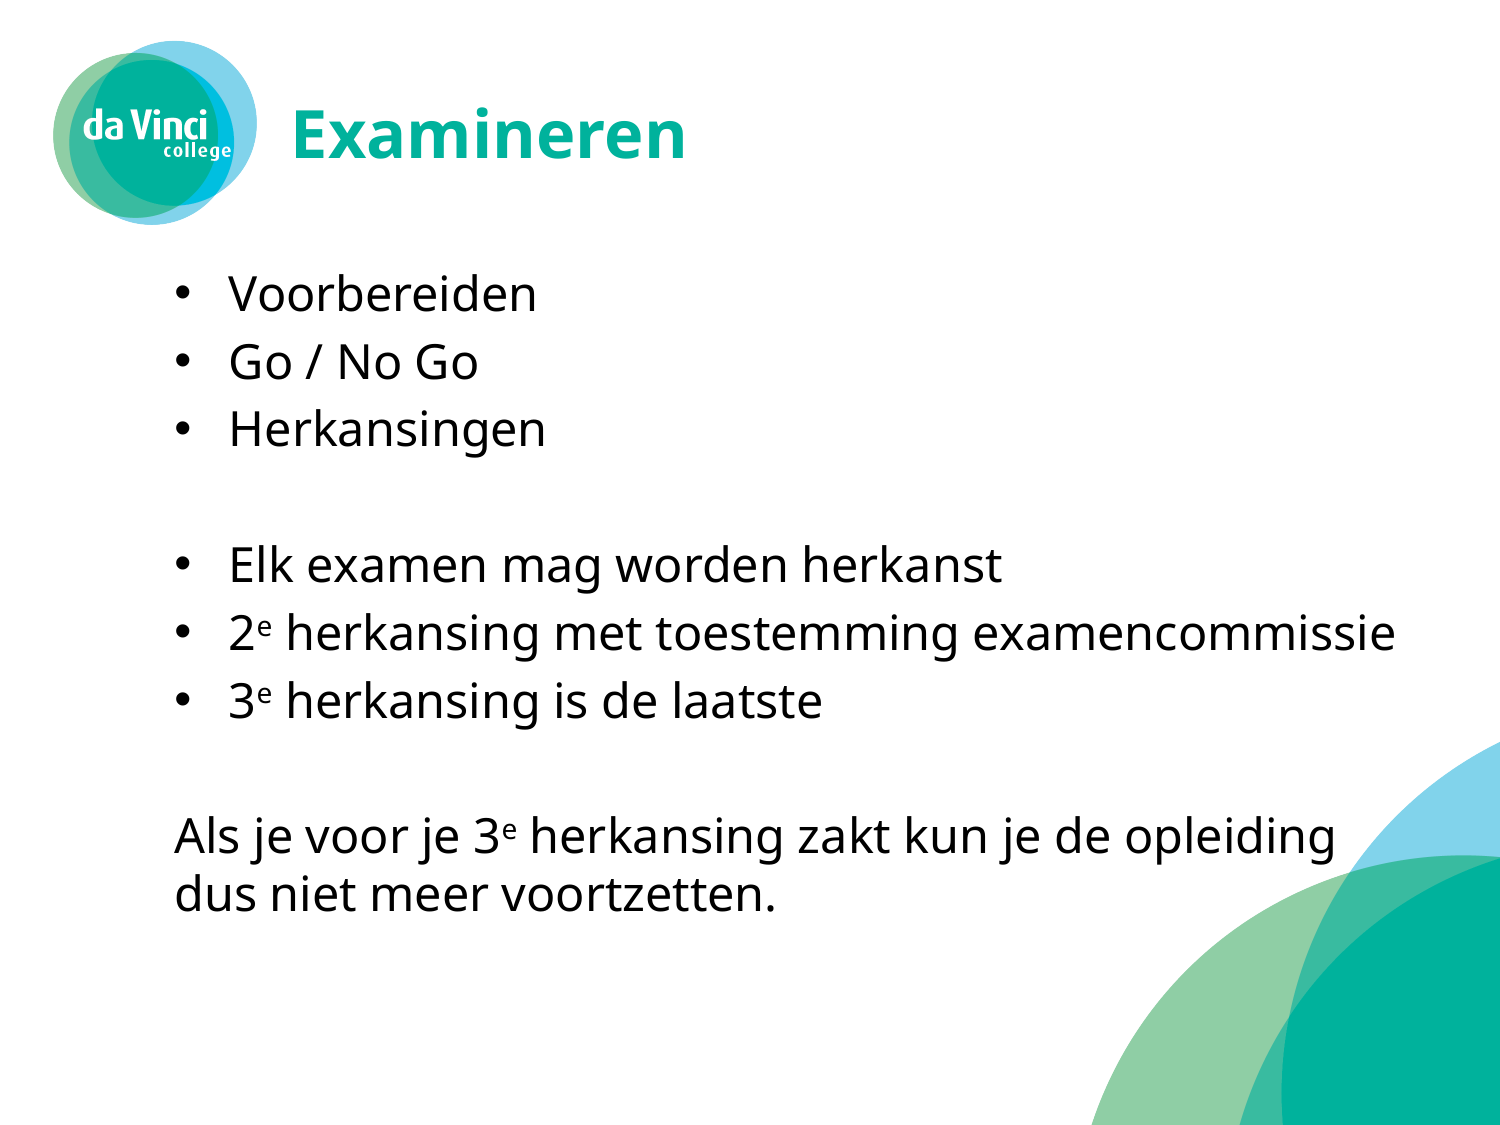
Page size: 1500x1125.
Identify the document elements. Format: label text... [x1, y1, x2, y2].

title Examineren [275, 37, 1424, 180]
picture [0, 0, 1500, 1125]
list Voorbereiden Go / No Go Herkansingen Elk examen mag worden herkanst 2e herkansing met toestemming examencommissie 3e herkansing is de laatste Als je voor je 3e herkansing zakt kun je de opleiding dus niet meer voortzetten. [159, 255, 1425, 1005]
